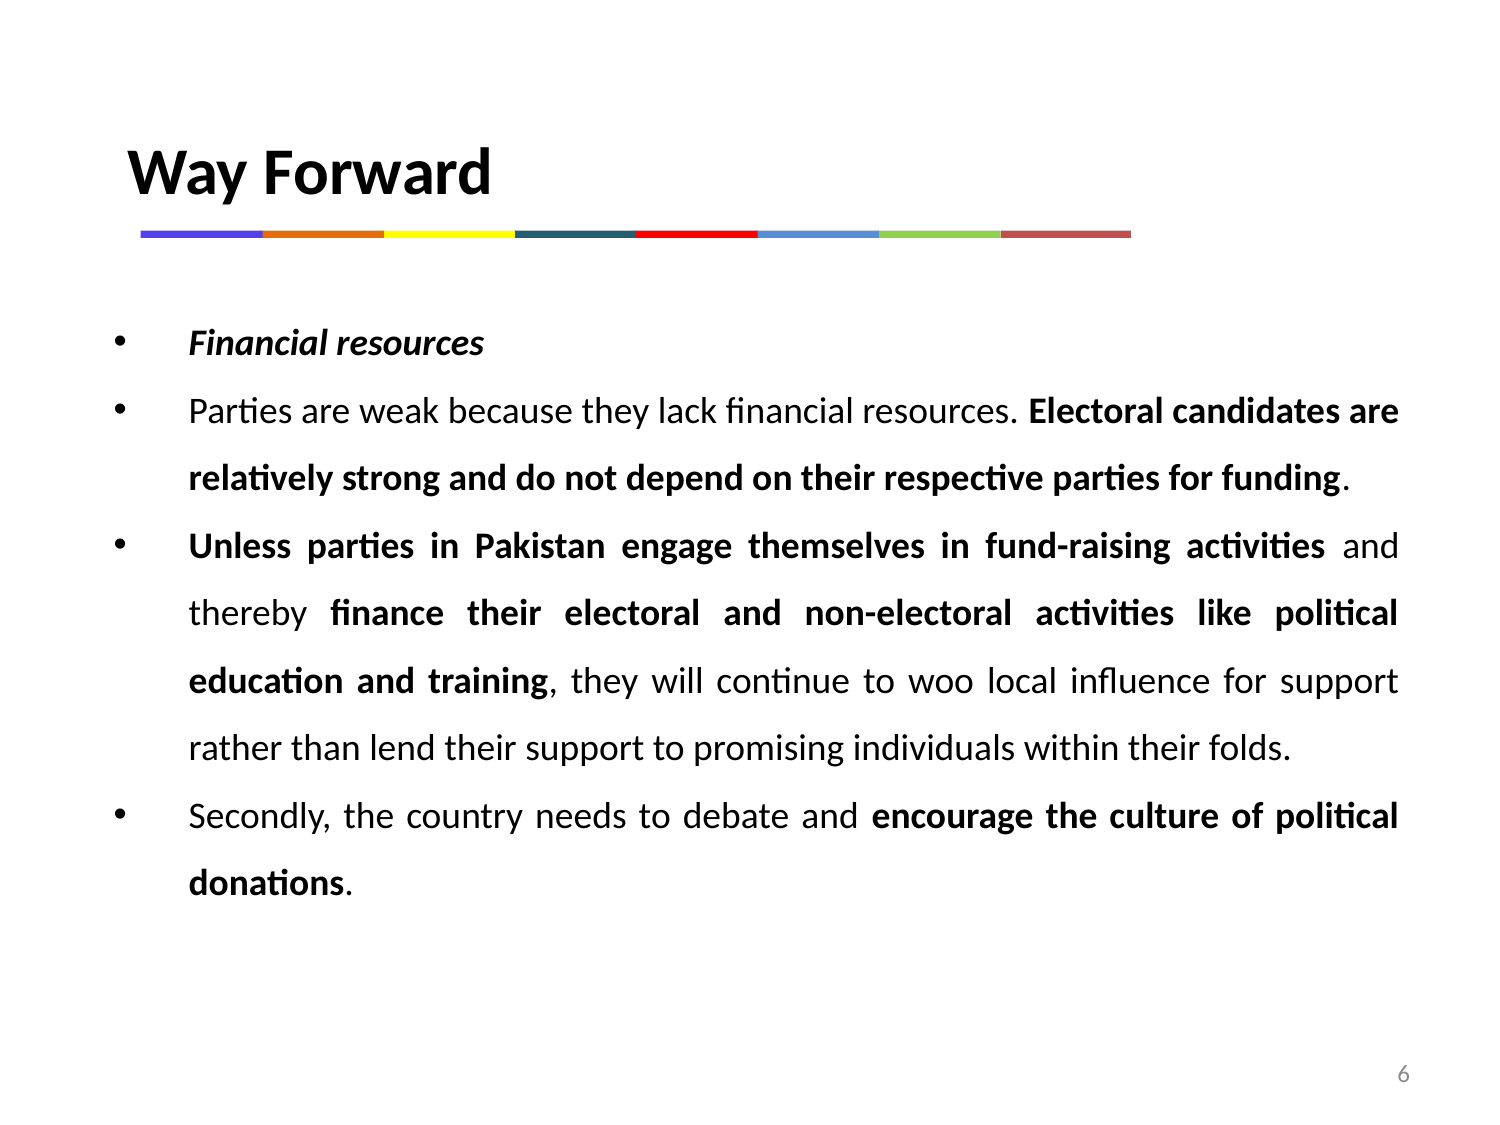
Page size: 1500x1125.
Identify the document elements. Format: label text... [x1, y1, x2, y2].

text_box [140, 230, 1132, 239]
text_box Financial resources Parties are weak because they lack financial resources. Electoral candidates are relatively strong and do not depend on their respective parties for funding. Unless parties in Pakistan engage themselves in fund-raising activities and thereby finance their electoral and non-electoral activities like political education and training, they will continue to woo local influence for support rather than lend their support to promising individuals within their folds. Secondly, the country needs to debate and encourage the culture of political donations. [98, 288, 1415, 911]
text_box Way Forward [112, 120, 1500, 296]
slide_number 6 [1074, 1042, 1425, 1103]
